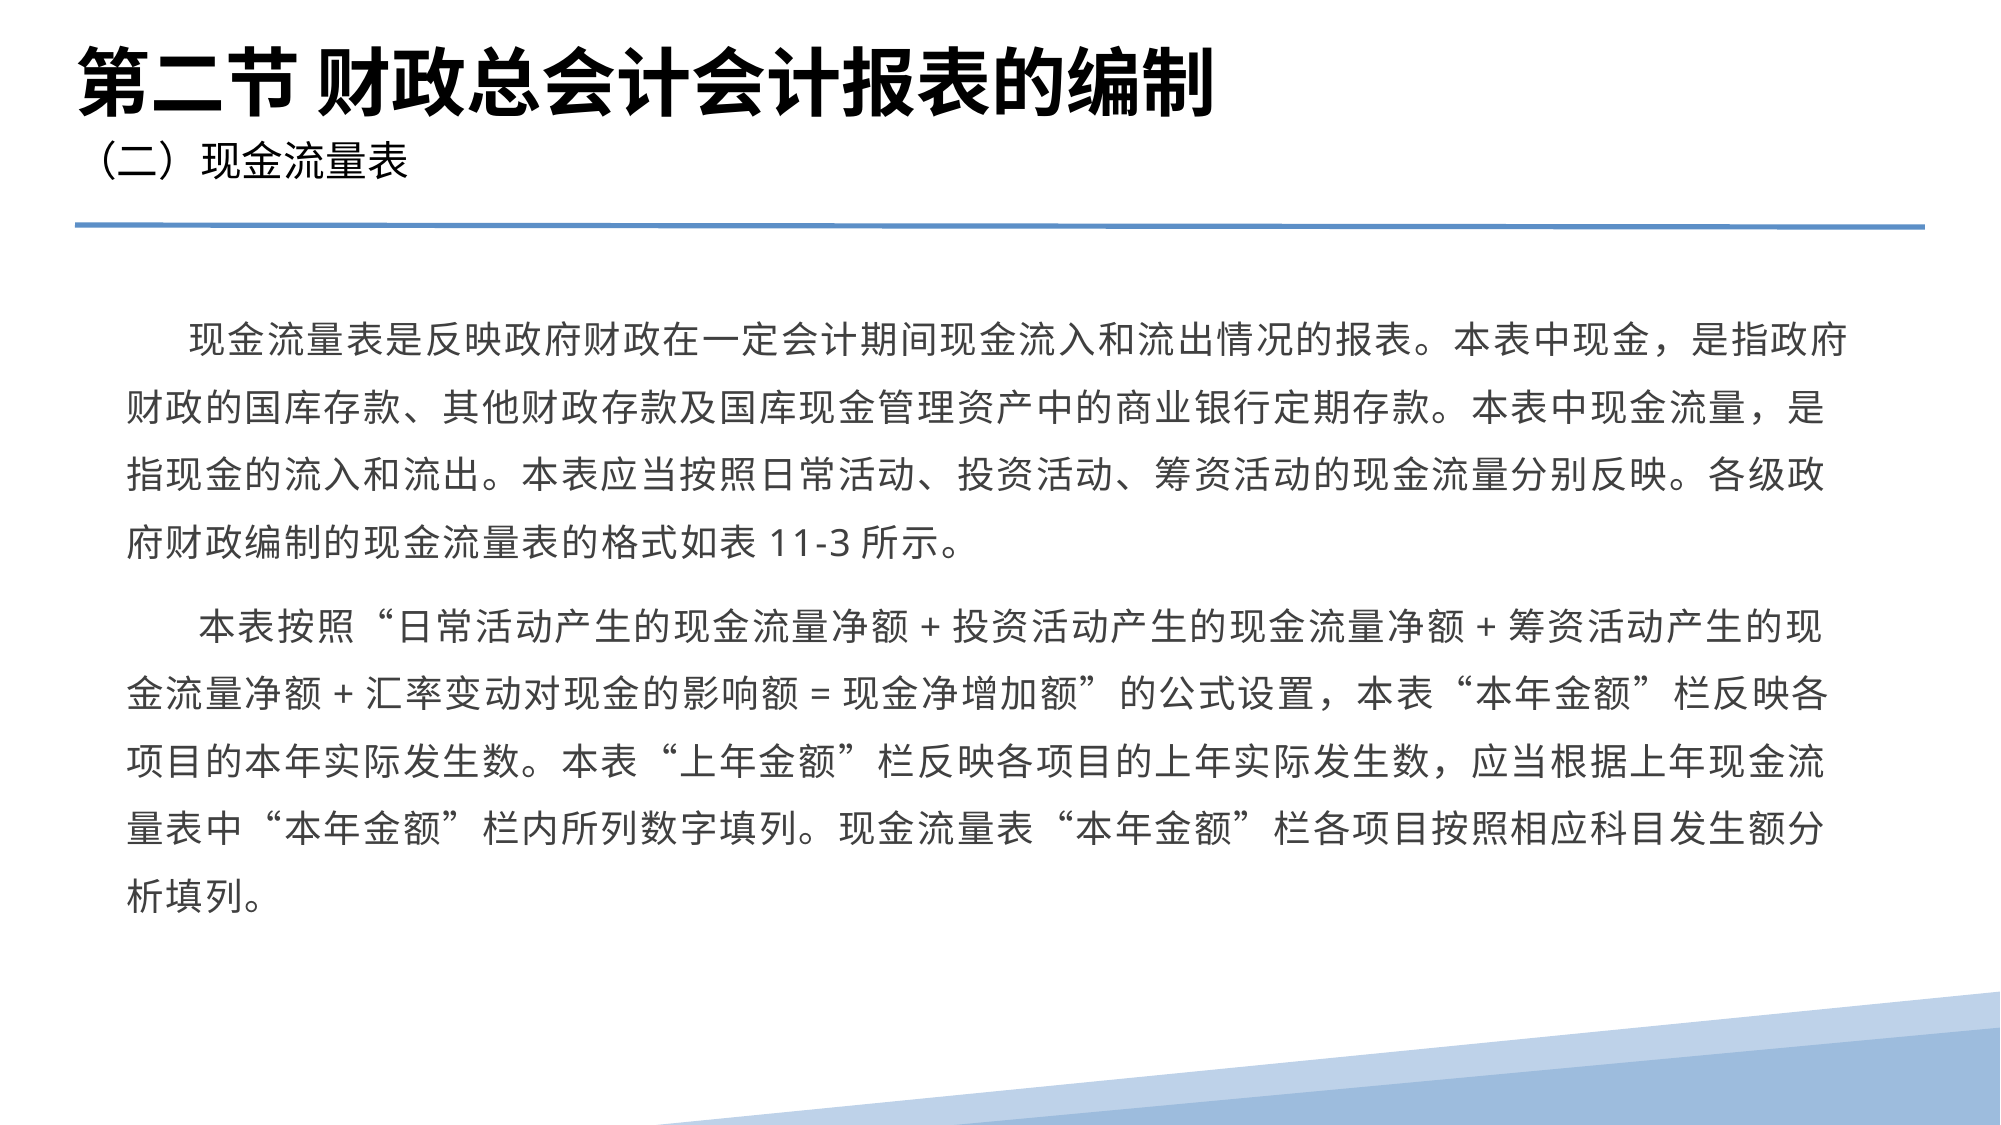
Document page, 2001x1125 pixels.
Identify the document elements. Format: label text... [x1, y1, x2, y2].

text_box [656, 991, 2000, 1125]
text_box 第二节 财政总会计会计报表的编制 [75, 24, 1925, 124]
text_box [74, 224, 1925, 228]
text_box （二）现金流量表 [75, 124, 1925, 200]
text_box 现金流量表是反映政府财政在一定会计期间现金流入和流出情况的报表。本表中现金，是指政府财政的国库存款、其他财政存款及国库现金管理资产中的商业银行定期存款。本表中现金流量，是指现金的流入和流出。本表应当按照日常活动、投资活动、筹资活动的现金流量分别反映。各级政府财政编制的现金流量表的格式如表11-3所示。 本表按照“日常活动产生的现金流量净额+投资活动产生的现金流量净额+筹资活动产生的现金流量净额+汇率变动对现金的影响额=现金净增加额”的公式设置，本表“本年金额”栏反映各项目的本年实际发生数。本表“上年金额”栏反映各项目的上年实际发生数，应当根据上年现金流量表中“本年金额”栏内所列数字填列。现金流量表“本年金额”栏各项目按照相应科目发生额分析填列。 [115, 254, 1869, 1027]
